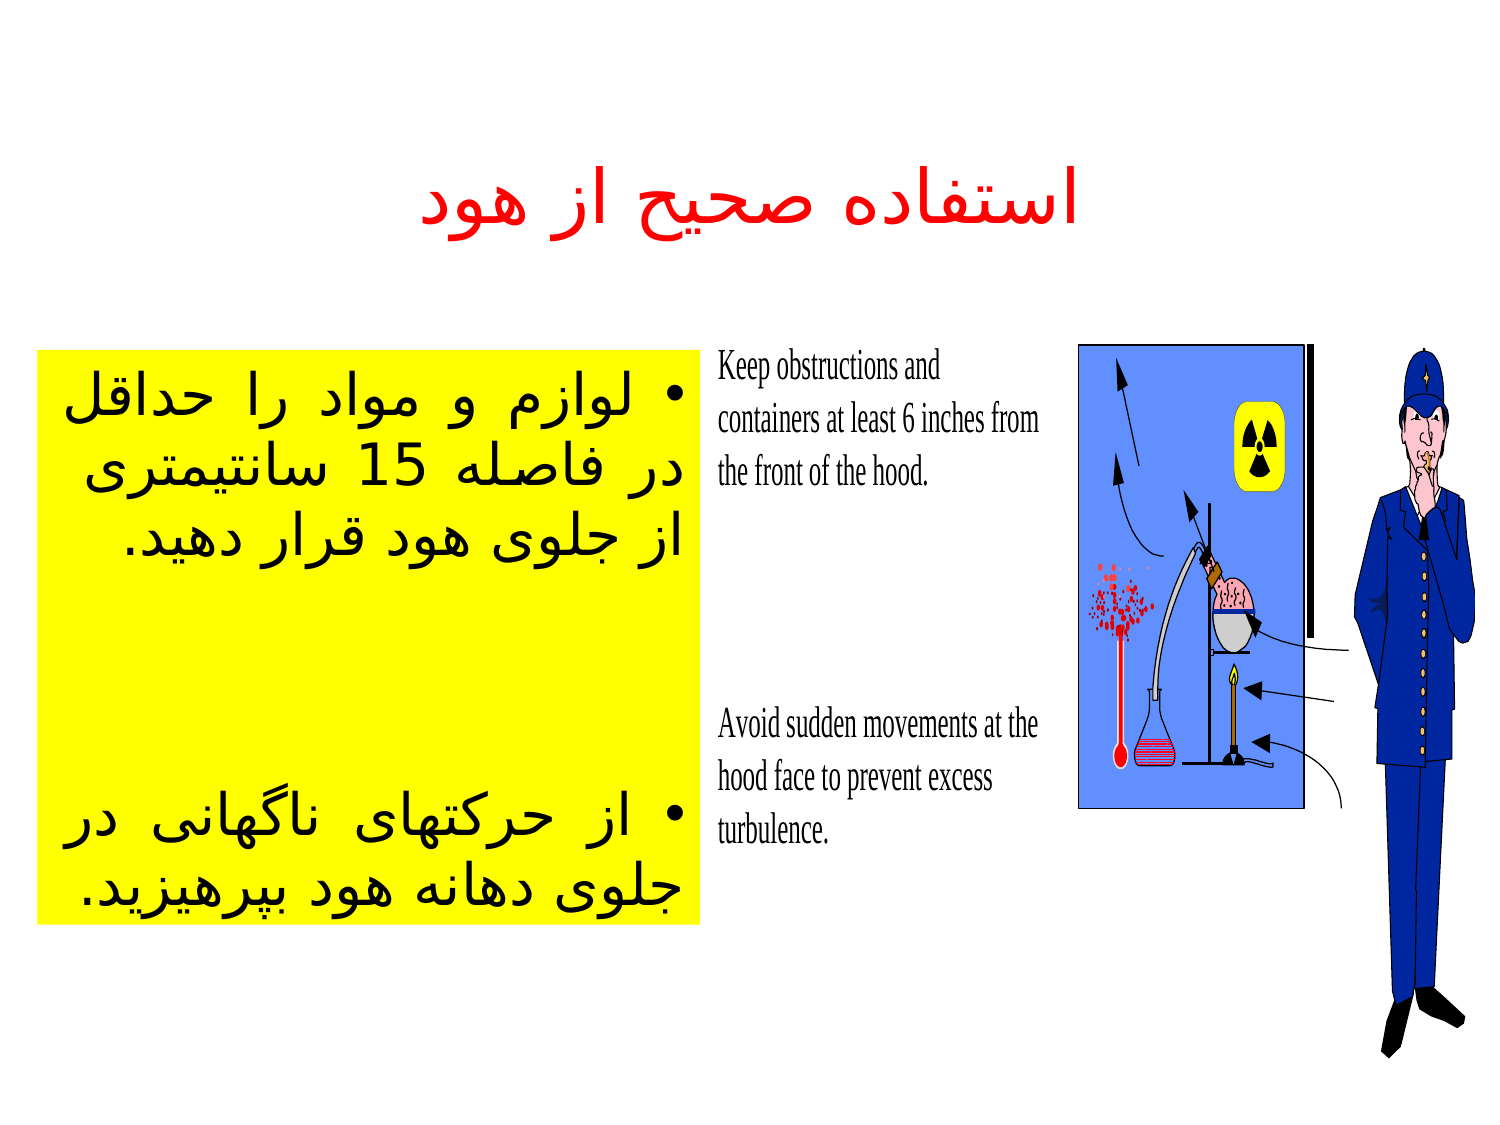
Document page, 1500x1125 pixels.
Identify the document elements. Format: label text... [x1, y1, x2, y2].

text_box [674, 324, 1476, 1114]
text_box لوازم و مواد را حداقل در فاصله 15 سانتیمتری از جلوی هود قرار دهید. از حرکتهای ناگهانی در جلوی دهانه هود بپرهیزید. [37, 349, 669, 925]
text_box استفاده صحیح از هود [112, 99, 1388, 288]
